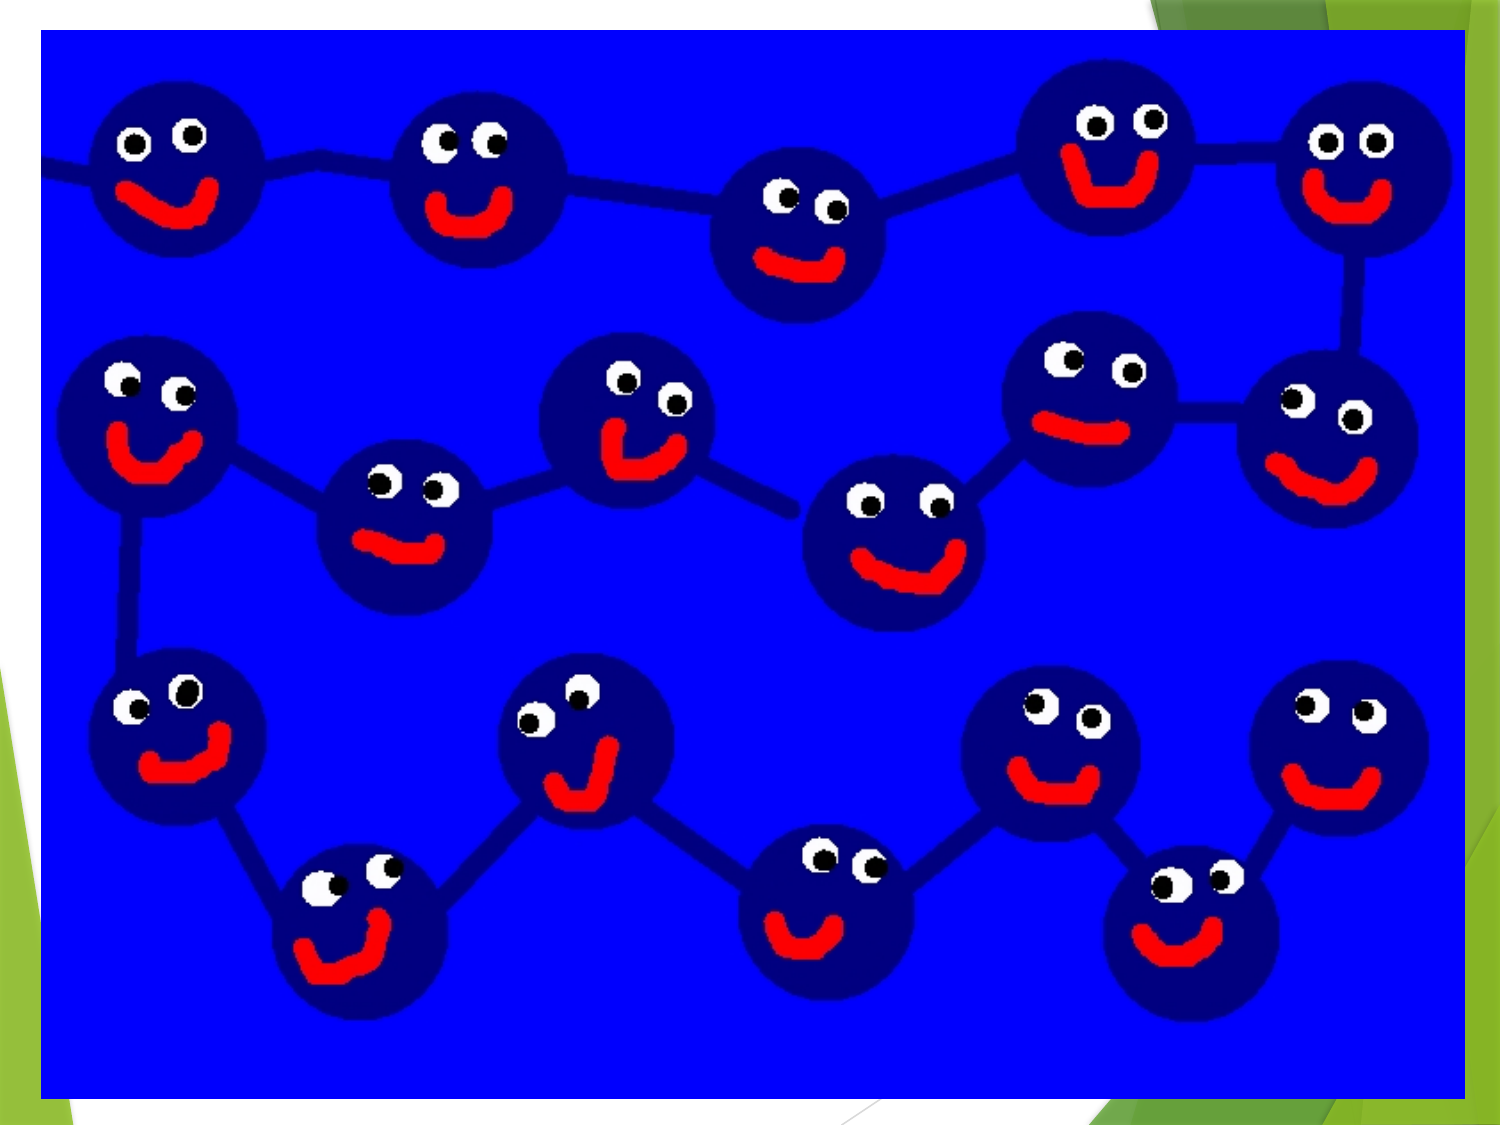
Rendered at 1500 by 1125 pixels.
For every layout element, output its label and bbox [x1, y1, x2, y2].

list [40, 30, 1465, 1099]
